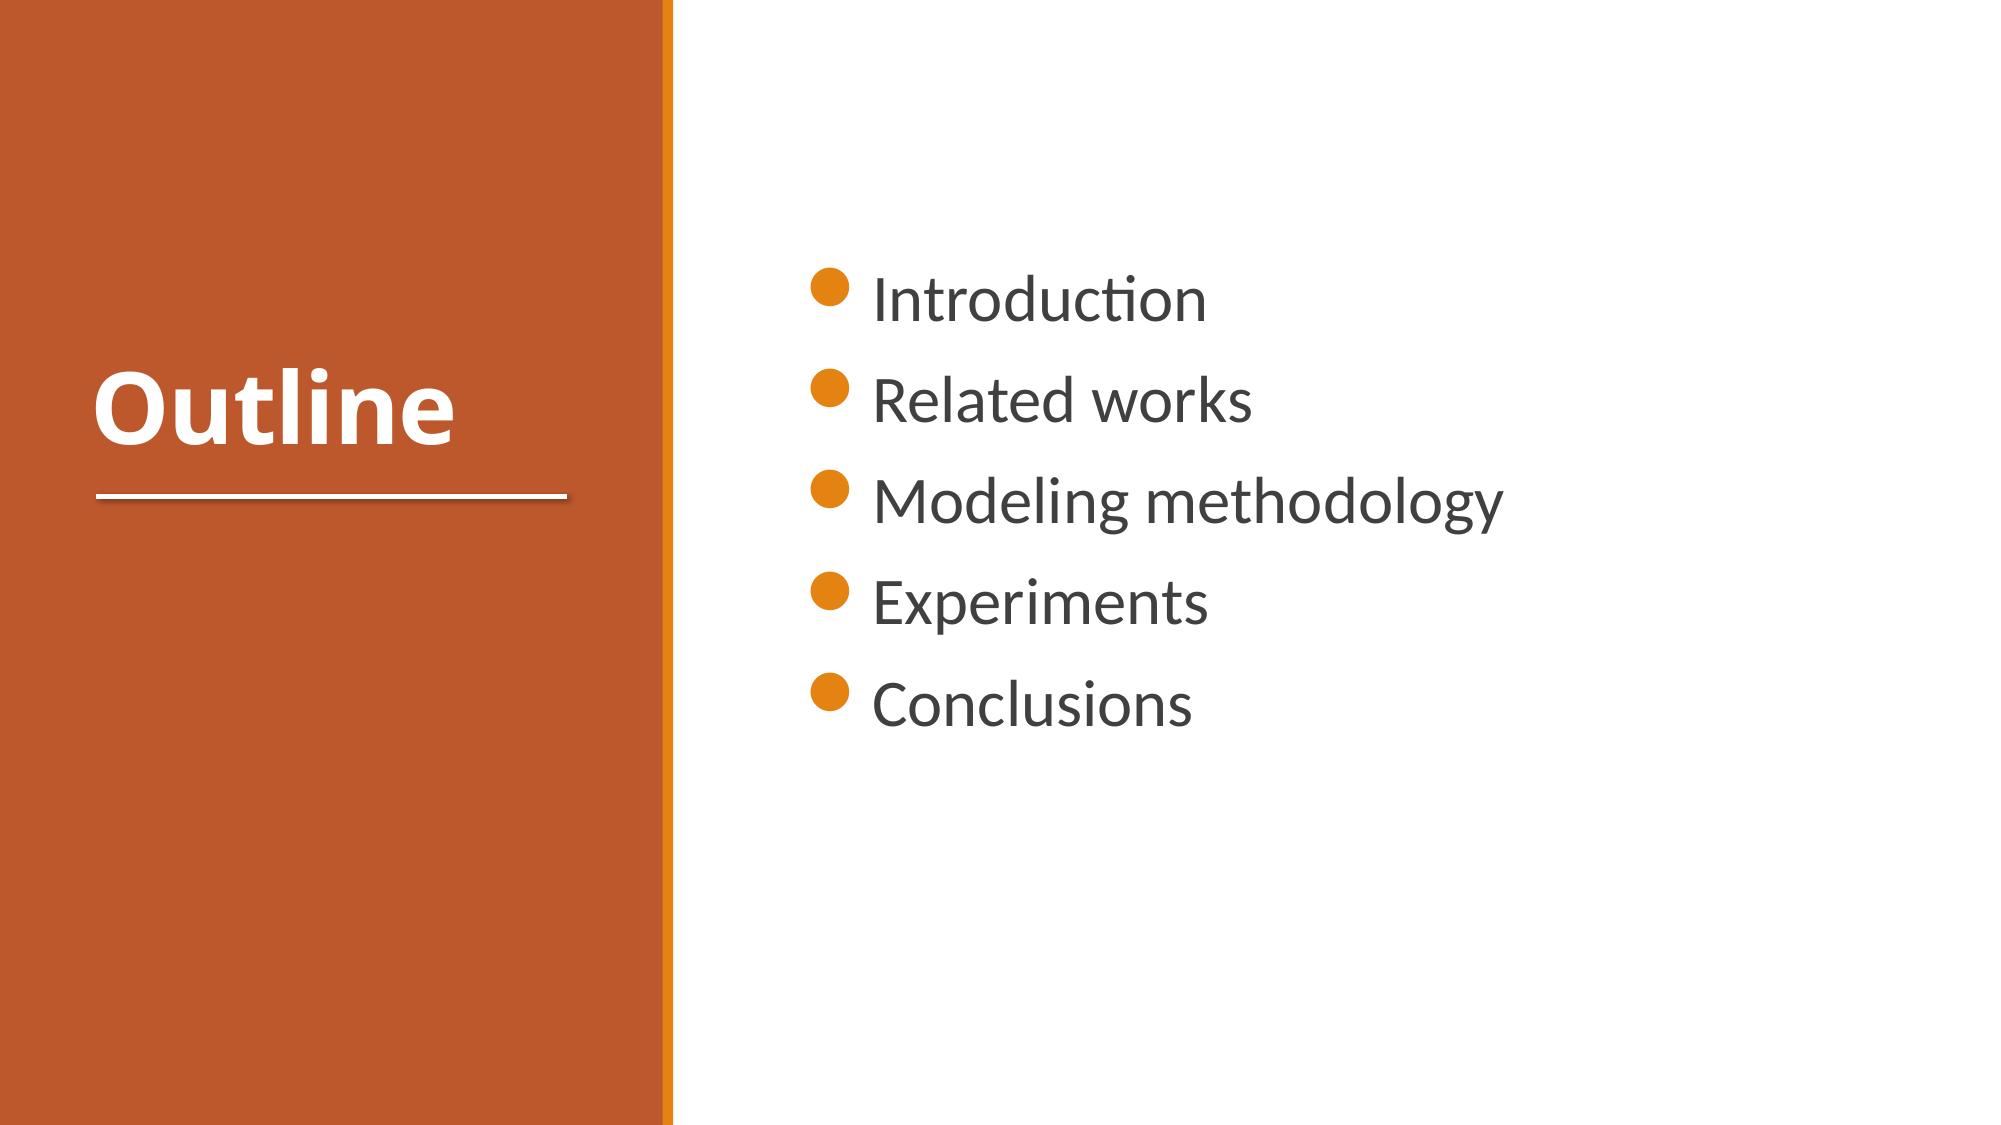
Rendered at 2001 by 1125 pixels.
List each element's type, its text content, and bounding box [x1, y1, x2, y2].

list Introduction Related works Modeling methodology Experiments Conclusions [805, 256, 1871, 812]
title Outline [75, 97, 600, 473]
